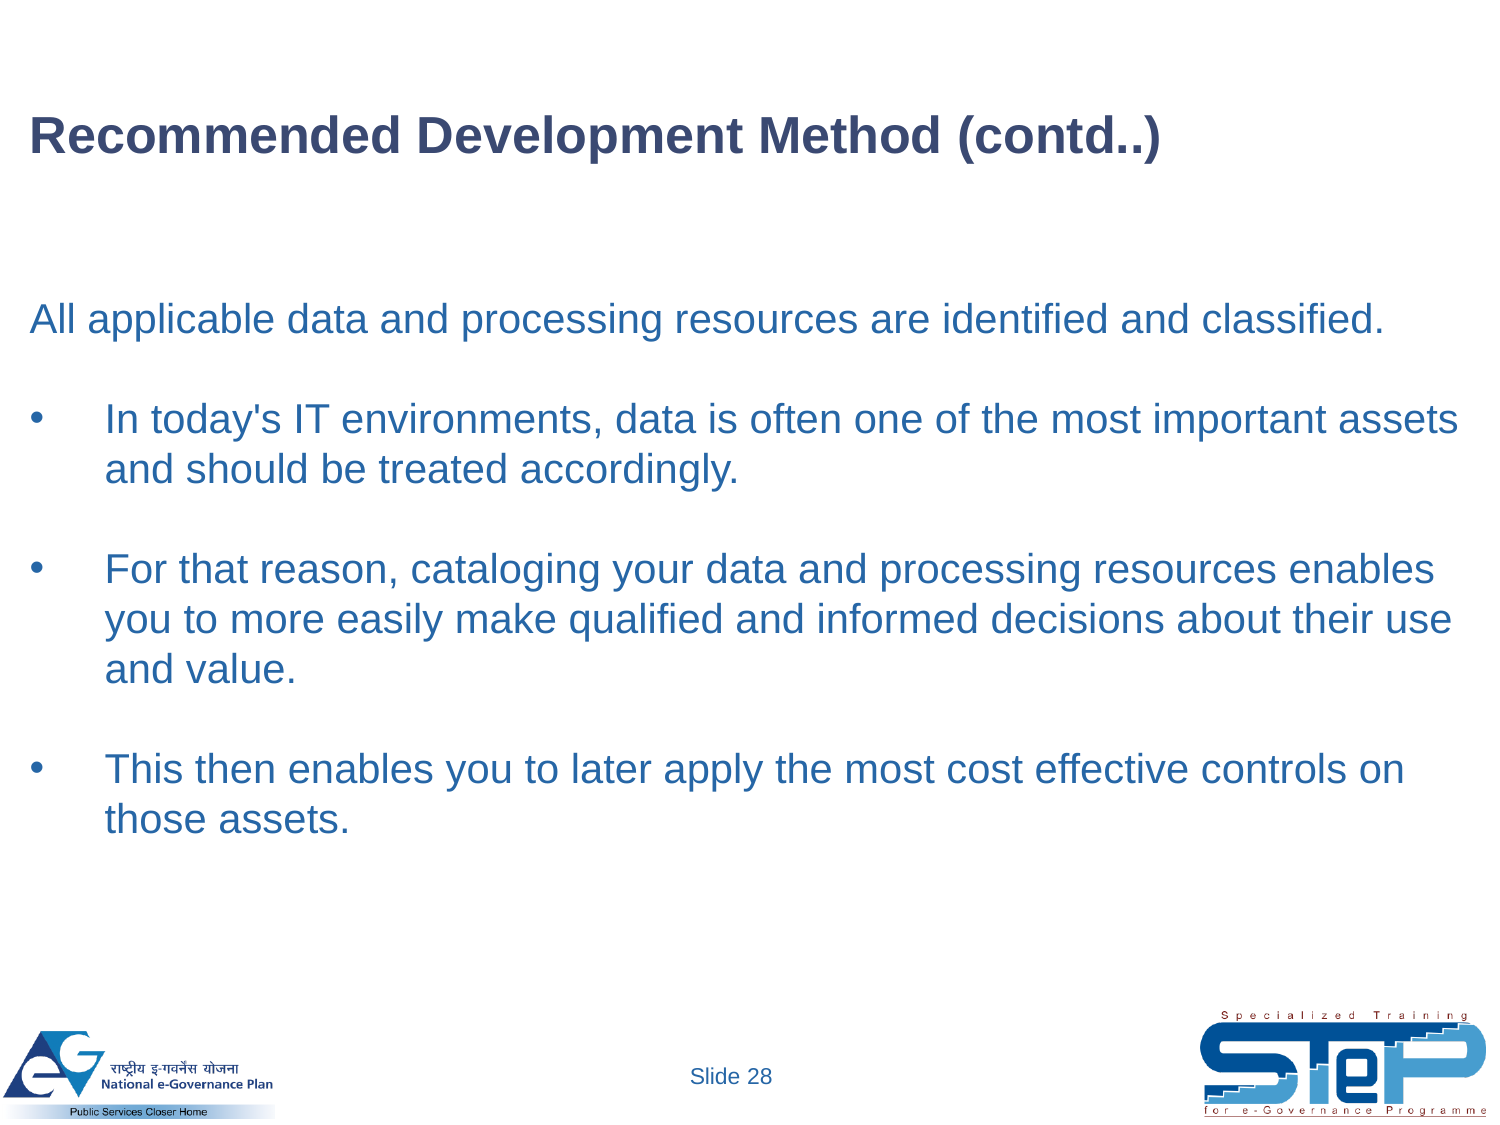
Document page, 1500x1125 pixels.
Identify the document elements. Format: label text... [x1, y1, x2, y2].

picture [1200, 1011, 1486, 1117]
title Recommended Development Method (contd..) [29, 101, 1470, 226]
list All applicable data and processing resources are identified and classified. In today's IT environments, data is often one of the most important assets and should be treated accordingly. For that reason, cataloging your data and processing resources enables you to more easily make qualified and informed decisions about their use and value. This then enables you to later apply the most cost effective controls on those assets. [29, 291, 1470, 1001]
picture [2, 1031, 275, 1119]
